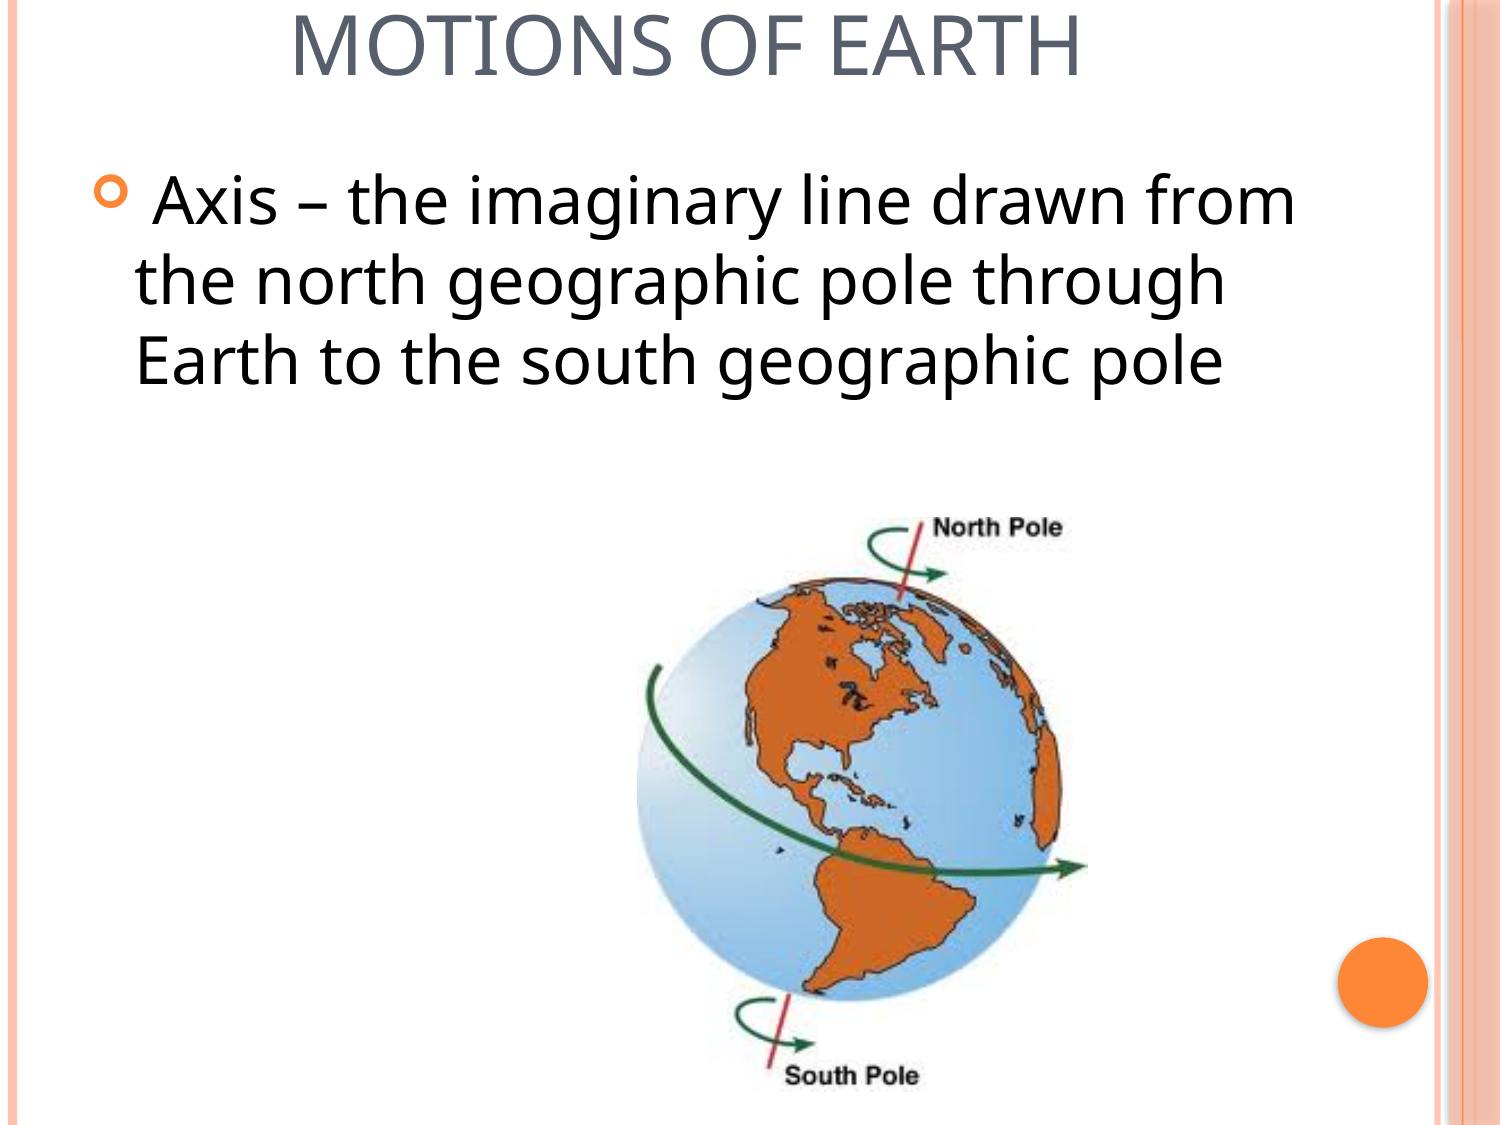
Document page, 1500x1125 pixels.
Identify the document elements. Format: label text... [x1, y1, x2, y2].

picture [636, 516, 1088, 1093]
title Motions of Earth [75, 0, 1300, 100]
list Axis – the imaginary line drawn from the north geographic pole through Earth to the south geographic pole [74, 149, 1426, 451]
